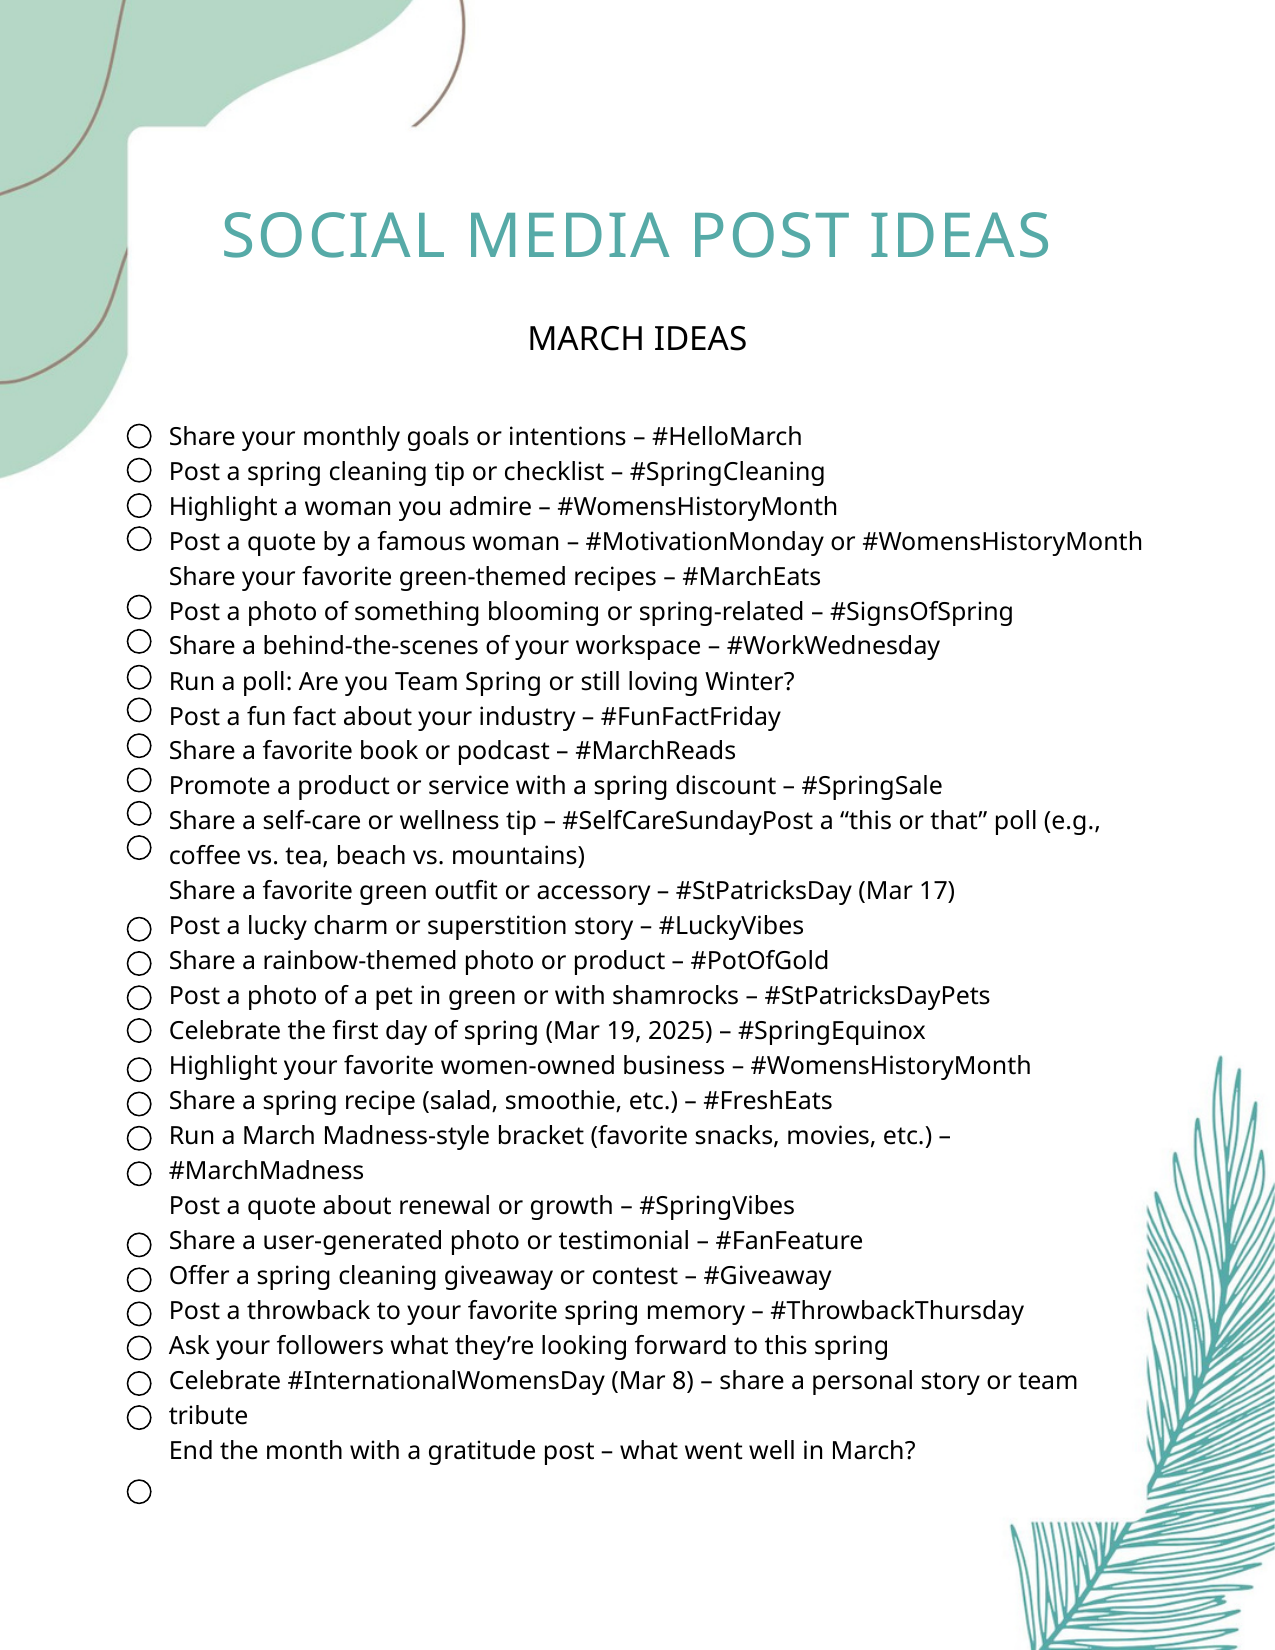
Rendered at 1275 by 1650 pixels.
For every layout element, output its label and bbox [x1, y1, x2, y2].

text_box [0, 0, 1275, 1650]
